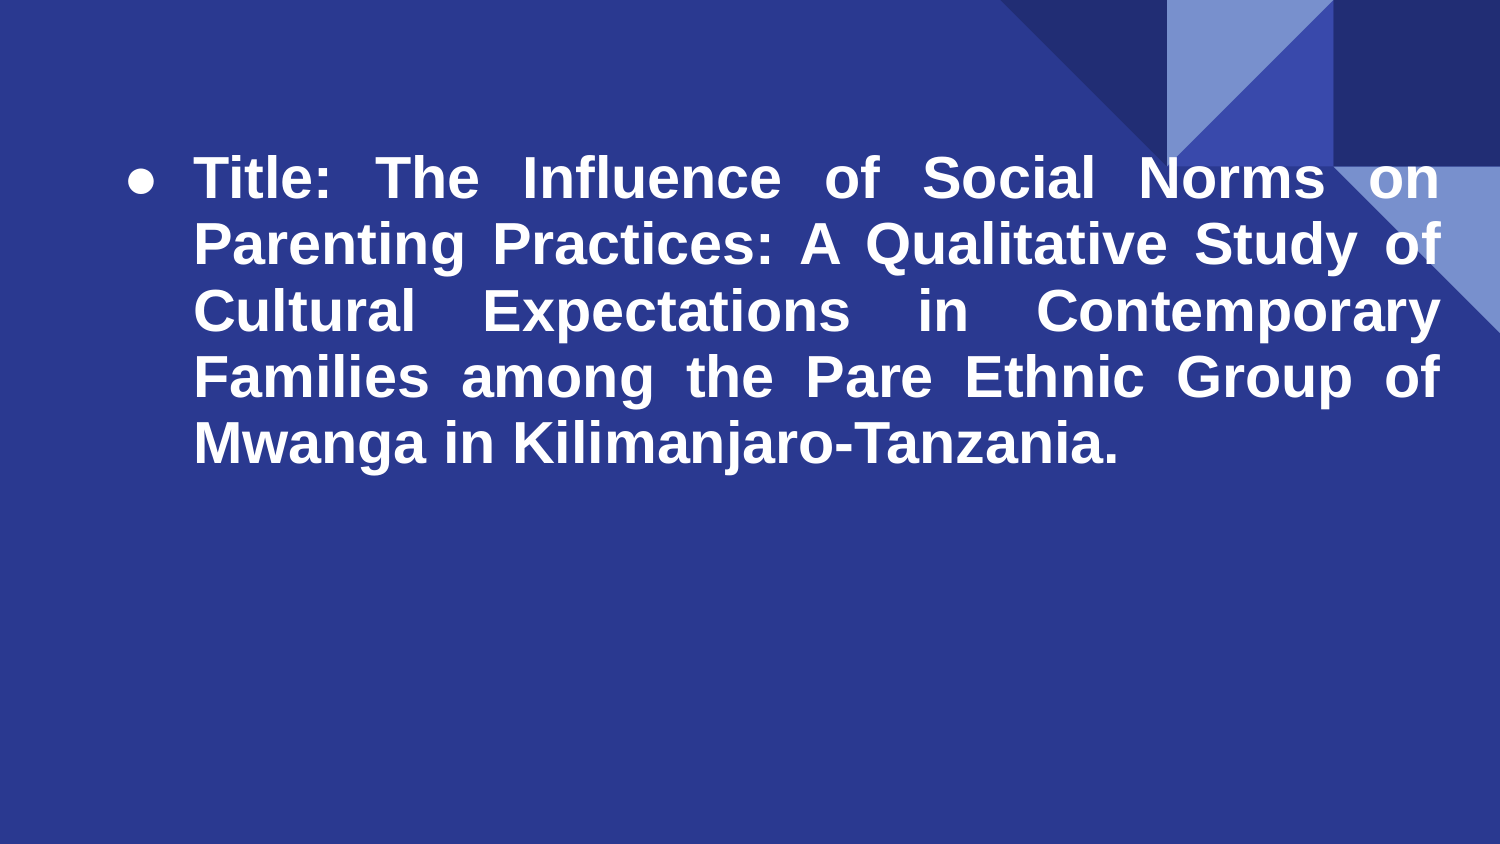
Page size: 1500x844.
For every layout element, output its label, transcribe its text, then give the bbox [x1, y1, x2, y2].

title Title: The Influence of Social Norms on Parenting Practices: A Qualitative Study of Cultural Expectations in Contemporary Families among the Pare Ethnic Group of Mwanga in Kilimanjaro-Tanzania. [108, 129, 1458, 608]
